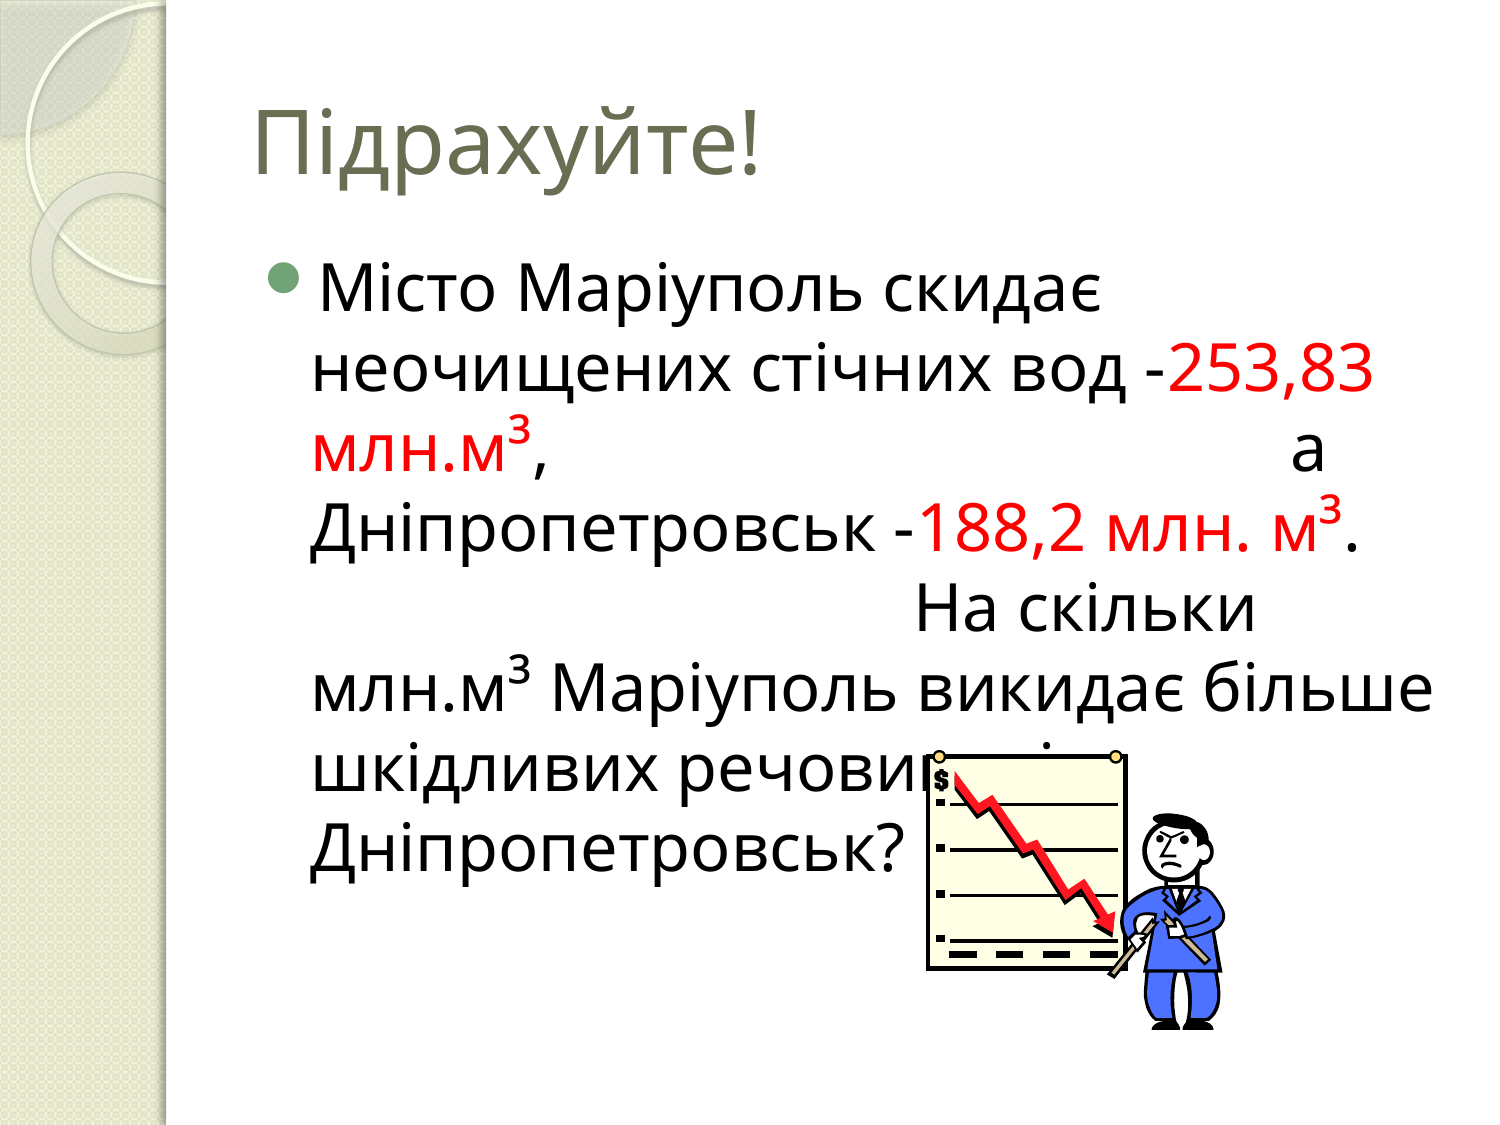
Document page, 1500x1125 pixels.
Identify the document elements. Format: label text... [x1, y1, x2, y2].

list Місто Маріуполь скидає неочищених стічних вод -253,83 млн.м³, а Дніпропетровськ -188,2 млн. м³. На скільки млн.м³ Маріуполь викидає більше шкідливих речовин, ніж Дніпропетровськ? [235, 237, 1466, 1025]
title Підрахуйте! [235, 45, 1466, 233]
picture [925, 749, 1226, 1031]
